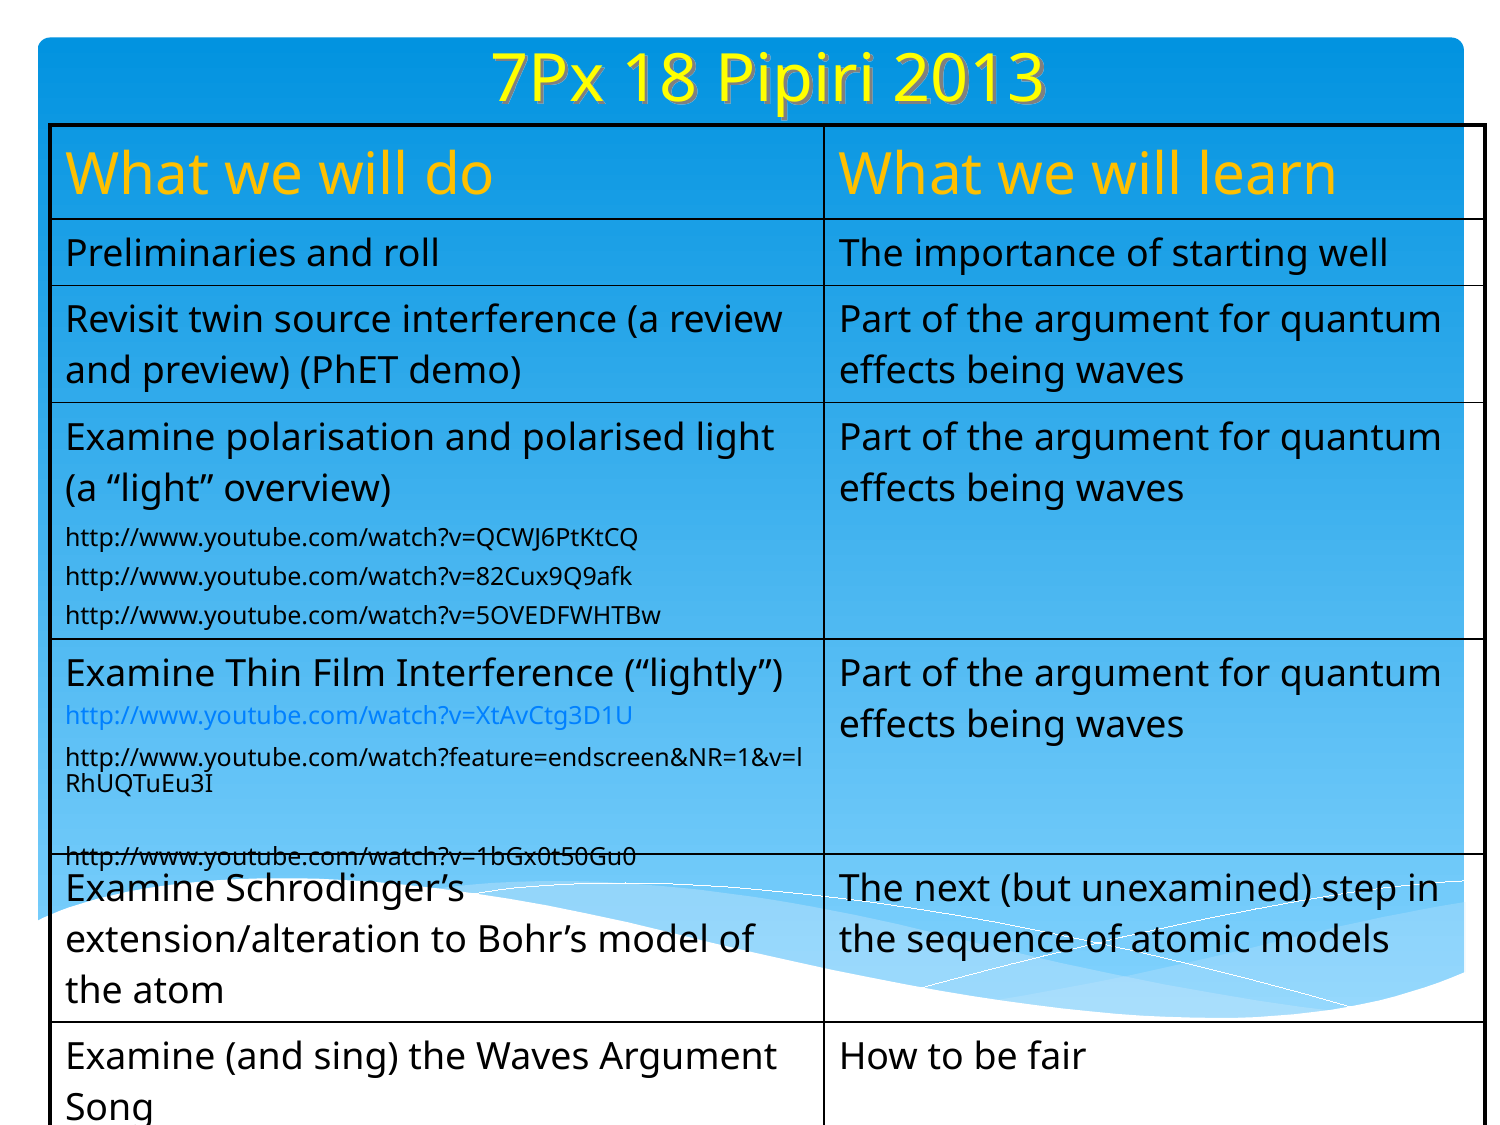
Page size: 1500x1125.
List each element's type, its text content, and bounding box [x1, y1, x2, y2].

table_cell Examine (and sing) the Waves Argument Song [52, 1023, 823, 1125]
table_header What we will learn [825, 127, 1483, 218]
table_cell Examine Schrodinger’s extension/alteration to Bohr’s model of the atom [52, 855, 823, 1021]
table_cell How to be fair [825, 1023, 1483, 1125]
table_cell Preliminaries and roll [52, 220, 823, 285]
table_cell Examine Thin Film Interference (“lightly”) http://www.youtube.com/watch?v=XtAvCtg3D1U http://www.youtube.com/watch?feature=endscreen&NR=1&v=lRhUQTuEu3I http://www.youtube.com/watch?v=1bGx0t50Gu0 [52, 640, 823, 853]
table_cell Part of the argument for quantum effects being waves [825, 640, 1483, 853]
table_cell The next (but unexamined) step in the sequence of atomic models [825, 855, 1483, 1021]
table_cell Examine polarisation and polarised light (a “light” overview) http://www.youtube.com/watch?v=QCWJ6PtKtCQ http://www.youtube.com/watch?v=82Cux9Q9afk http://www.youtube.com/watch?v=5OVEDFWHTBw [52, 403, 823, 638]
table_cell The importance of starting well [825, 220, 1483, 285]
table_header What we will do [52, 127, 823, 218]
table_cell Part of the argument for quantum effects being waves [825, 286, 1483, 402]
table_cell Part of the argument for quantum effects being waves [825, 403, 1483, 638]
table_cell Revisit twin source interference (a review and preview) (PhET demo) [52, 286, 823, 402]
text_box 7Px 18 Pipiri 2013 [162, 24, 1375, 123]
